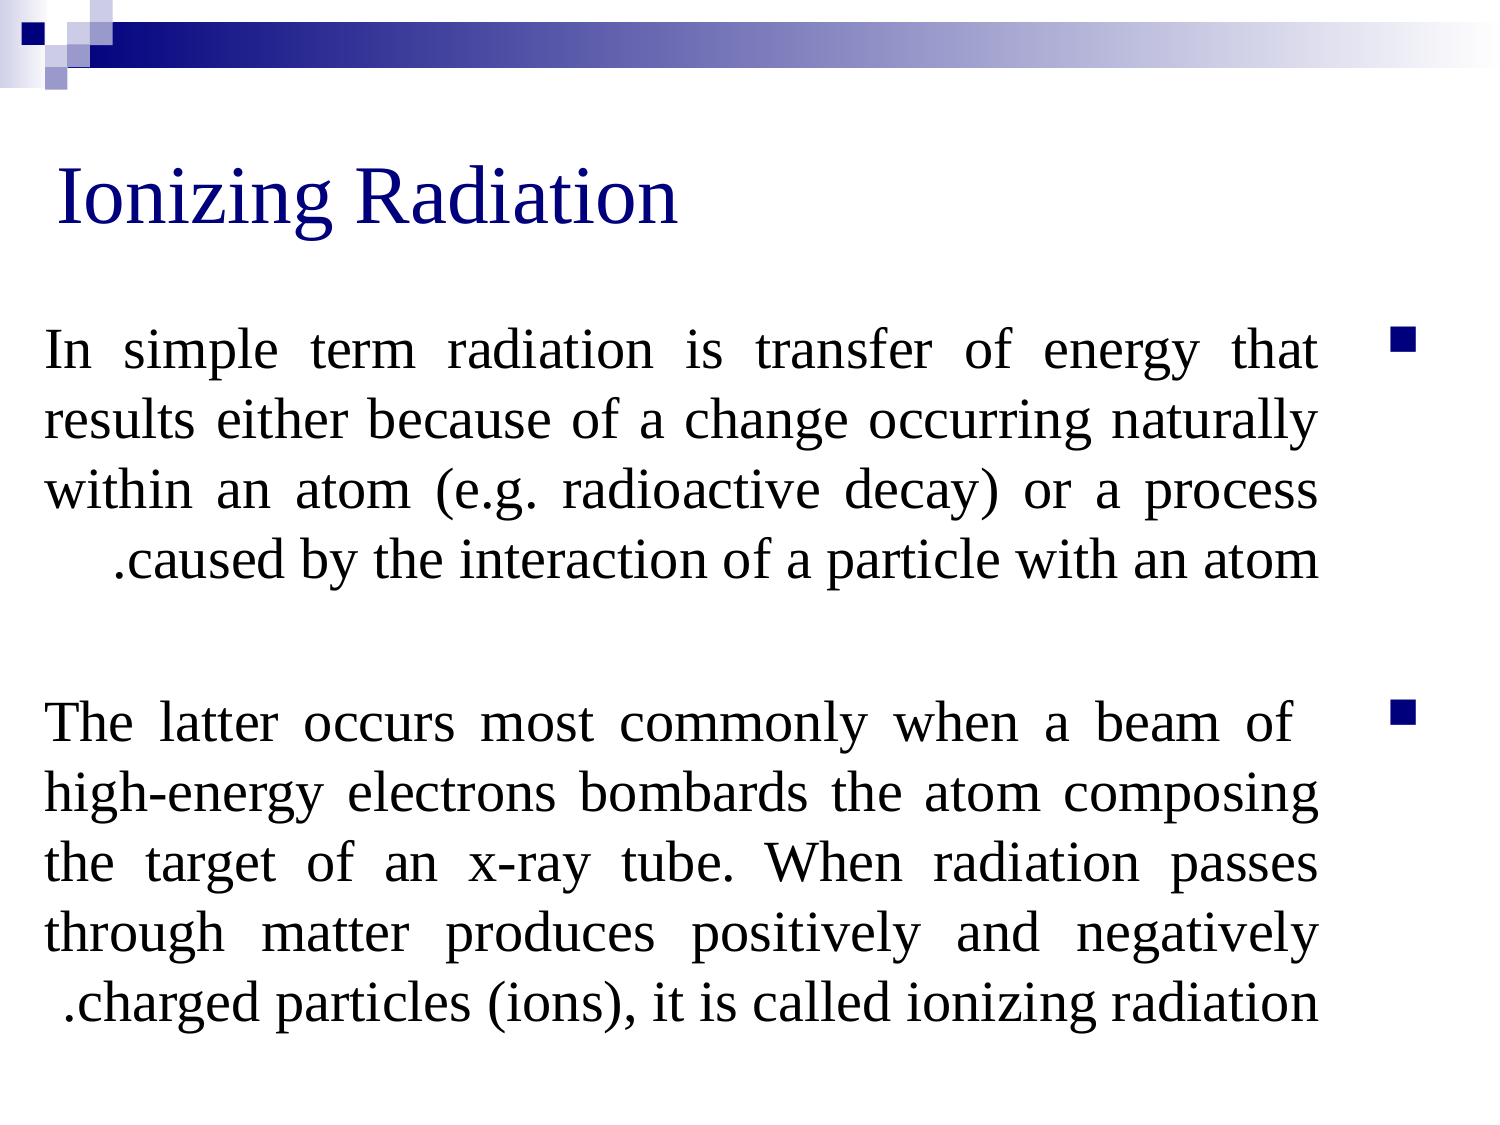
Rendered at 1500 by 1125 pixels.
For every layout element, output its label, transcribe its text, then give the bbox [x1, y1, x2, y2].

title Ionizing Radiation [41, 77, 1392, 302]
list In simple term radiation is transfer of energy that results either because of a change occurring naturally within an atom (e.g. radioactive decay) or a process caused by the interaction of a particle with an atom. The latter occurs most commonly when a beam of high-energy electrons bombards the atom composing the target of an x-ray tube. When radiation passes through matter produces positively and negatively charged particles (ions), it is called ionizing radiation. [29, 302, 1436, 941]
